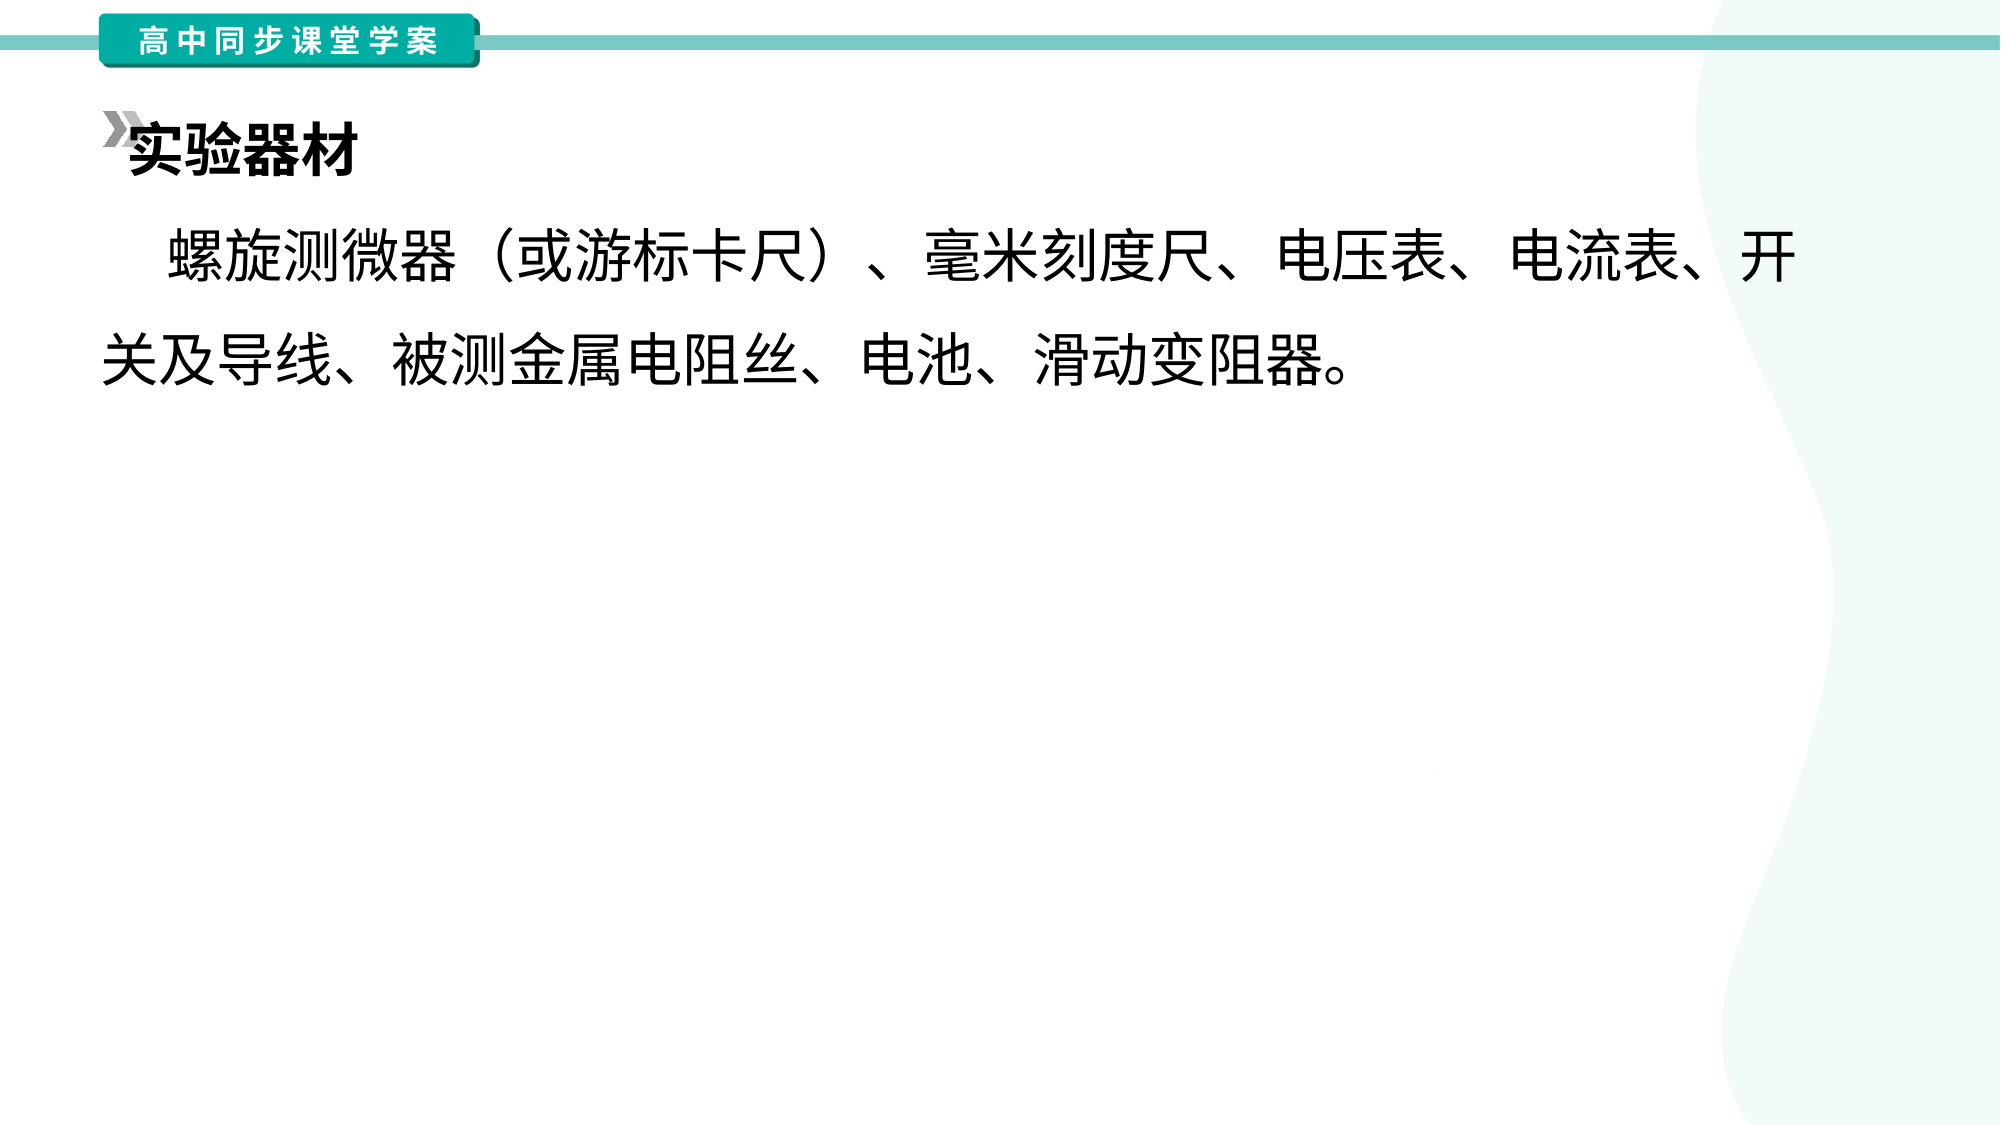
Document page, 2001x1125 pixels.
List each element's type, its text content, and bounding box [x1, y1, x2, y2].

text_box 实验器材 螺旋测微器（或游标卡尺）、毫米刻度尺、电压表、电流表、开 关及导线、被测金属电阻丝、电池、滑动变阻器。 [100, 76, 1899, 383]
picture [0, 0, 2000, 1125]
